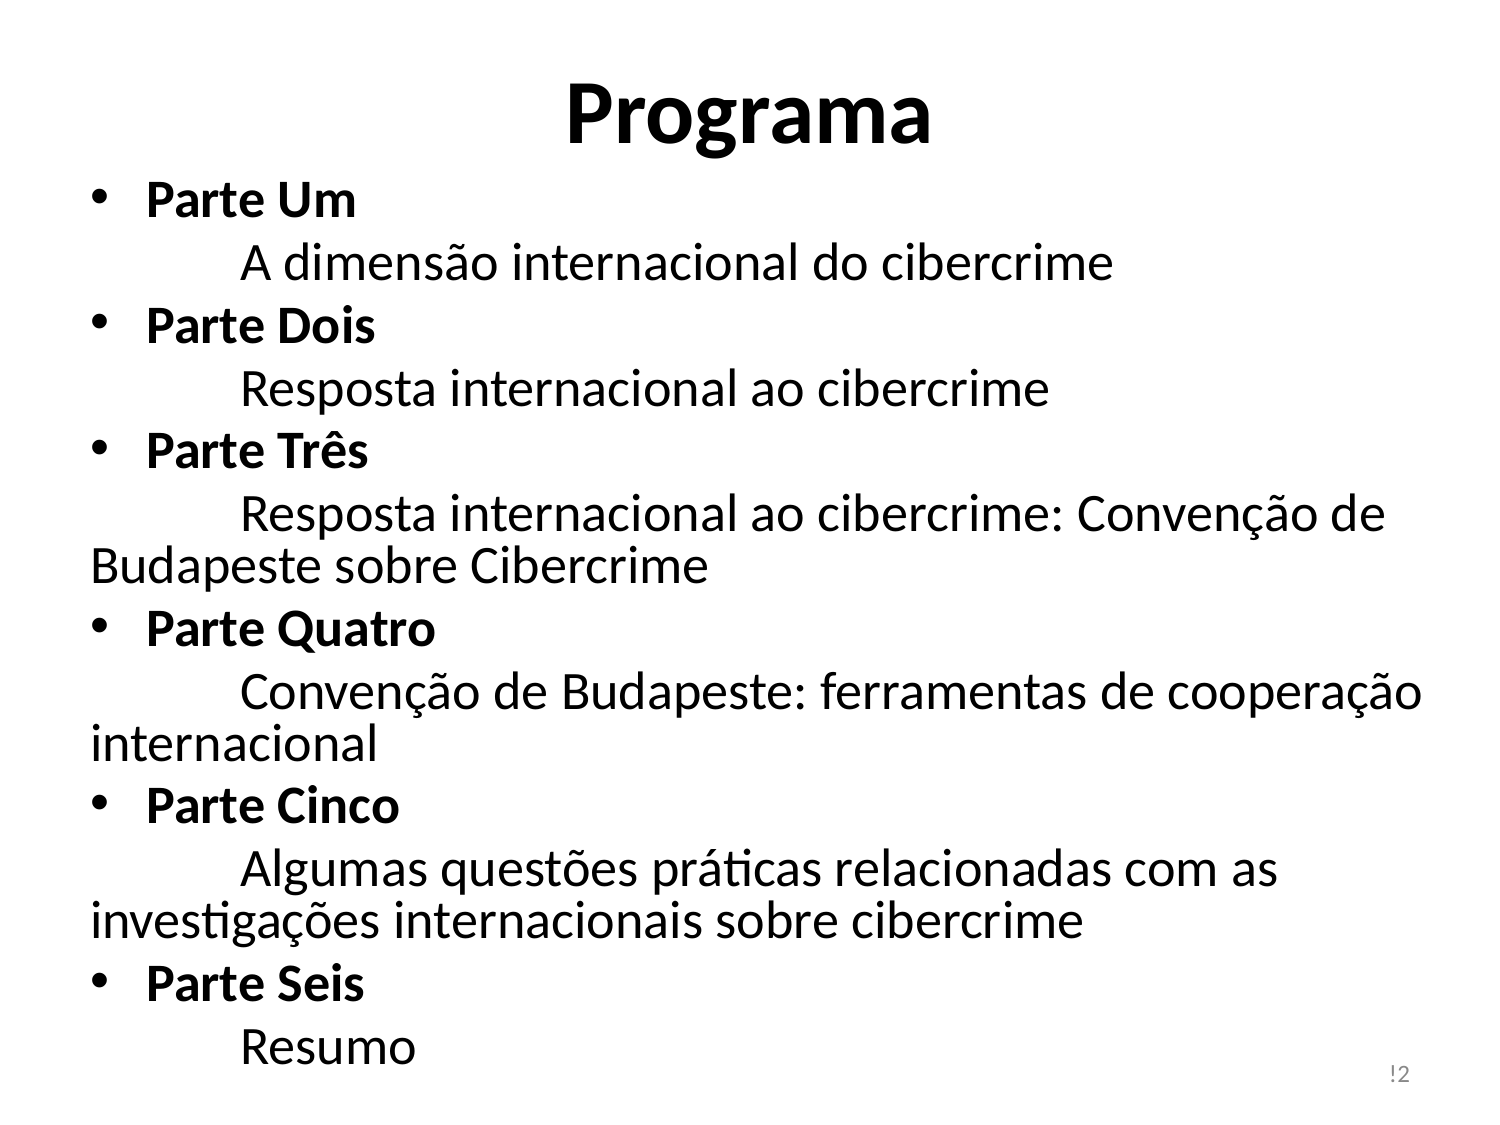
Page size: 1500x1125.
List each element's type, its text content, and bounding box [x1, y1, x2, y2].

list Parte Um A dimensão internacional do cibercrime Parte Dois Resposta internacional ao cibercrime Parte Três Resposta internacional ao cibercrime: Convenção de Budapeste sobre Cibercrime Parte Quatro Convenção de Budapeste: ferramentas de cooperação internacional Parte Cinco Algumas questões práticas relacionadas com as investigações internacionais sobre cibercrime Parte Seis Resumo [75, 168, 1472, 1071]
title Programa [75, 45, 1425, 168]
slide_number !2 [1074, 1042, 1425, 1103]
